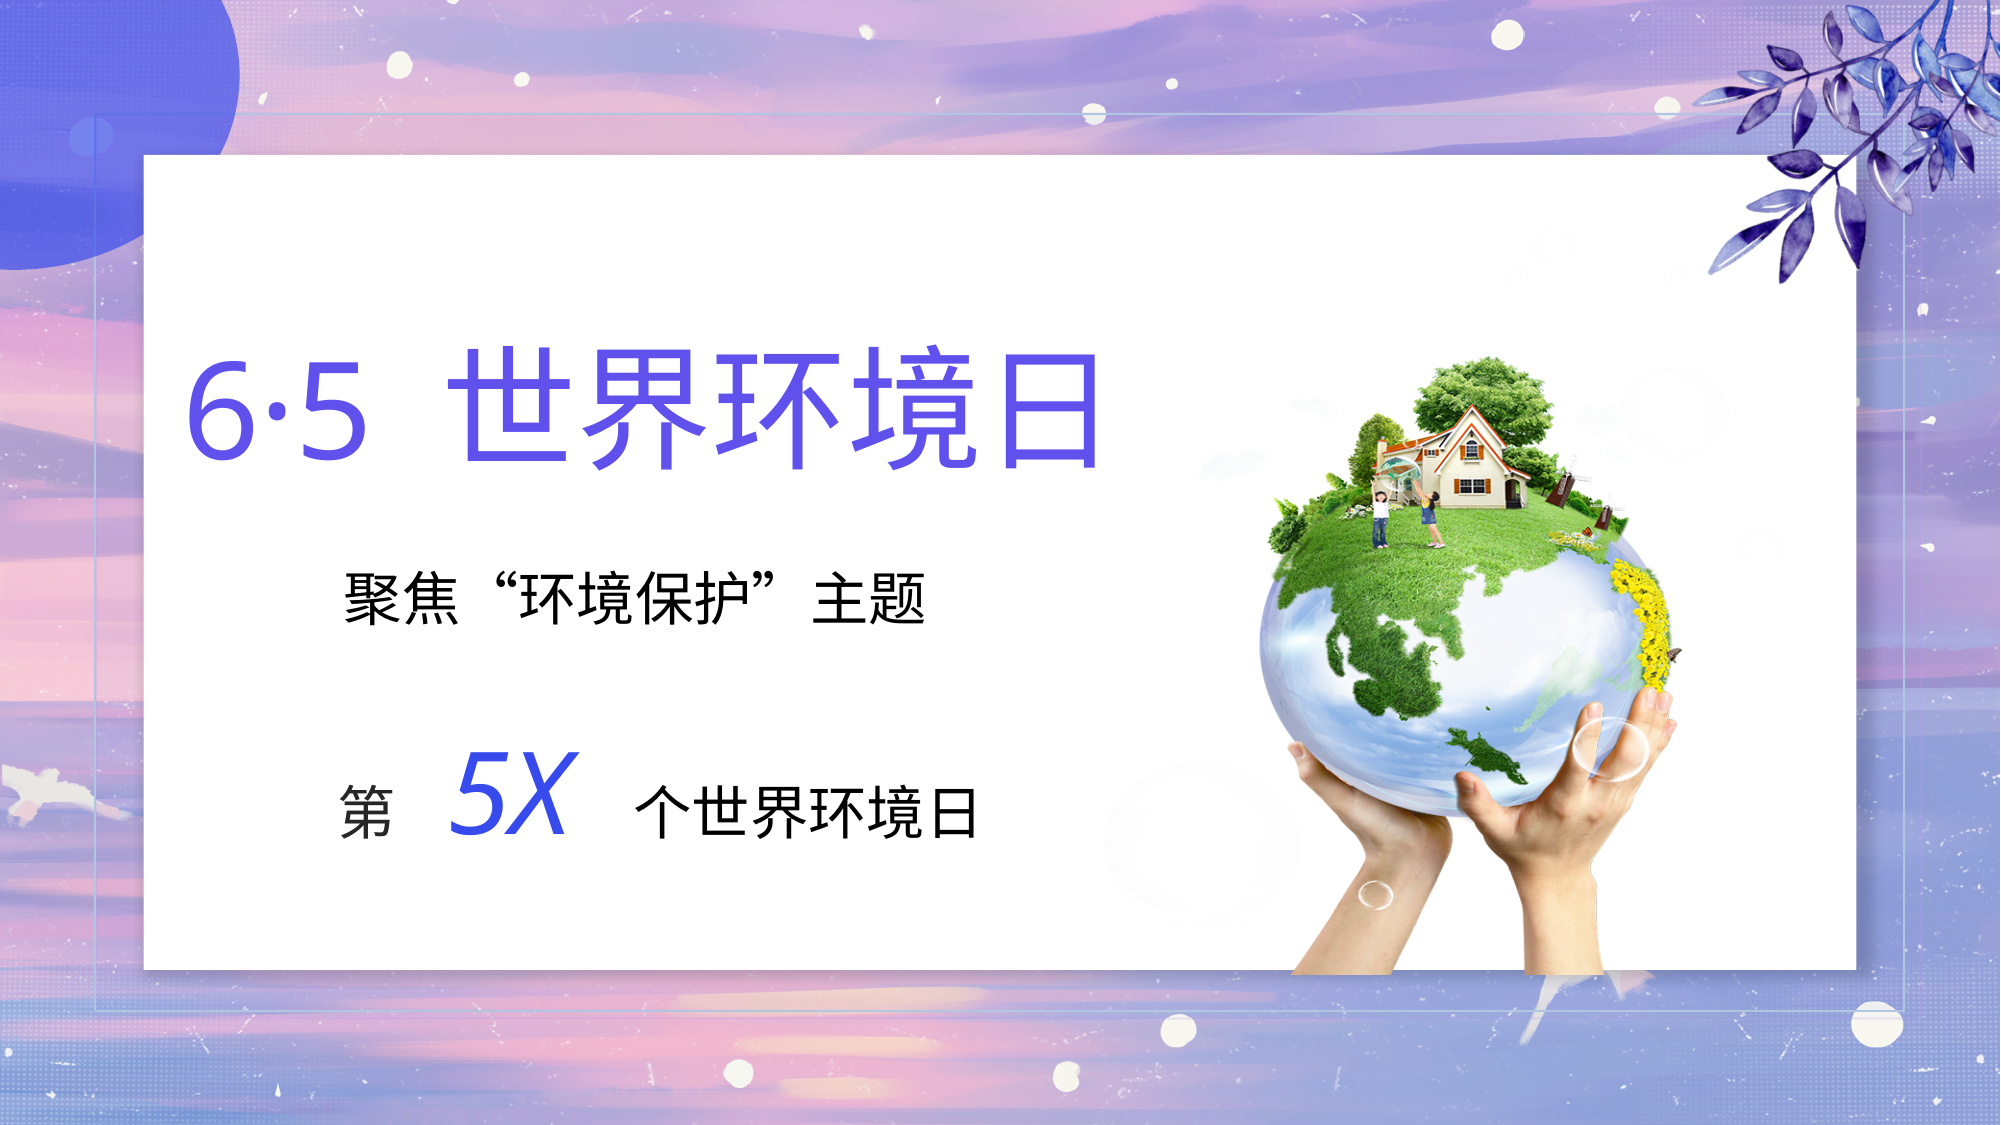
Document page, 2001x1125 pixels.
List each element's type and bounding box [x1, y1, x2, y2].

text_box [1671, 0, 2000, 243]
picture [0, 0, 2000, 1125]
